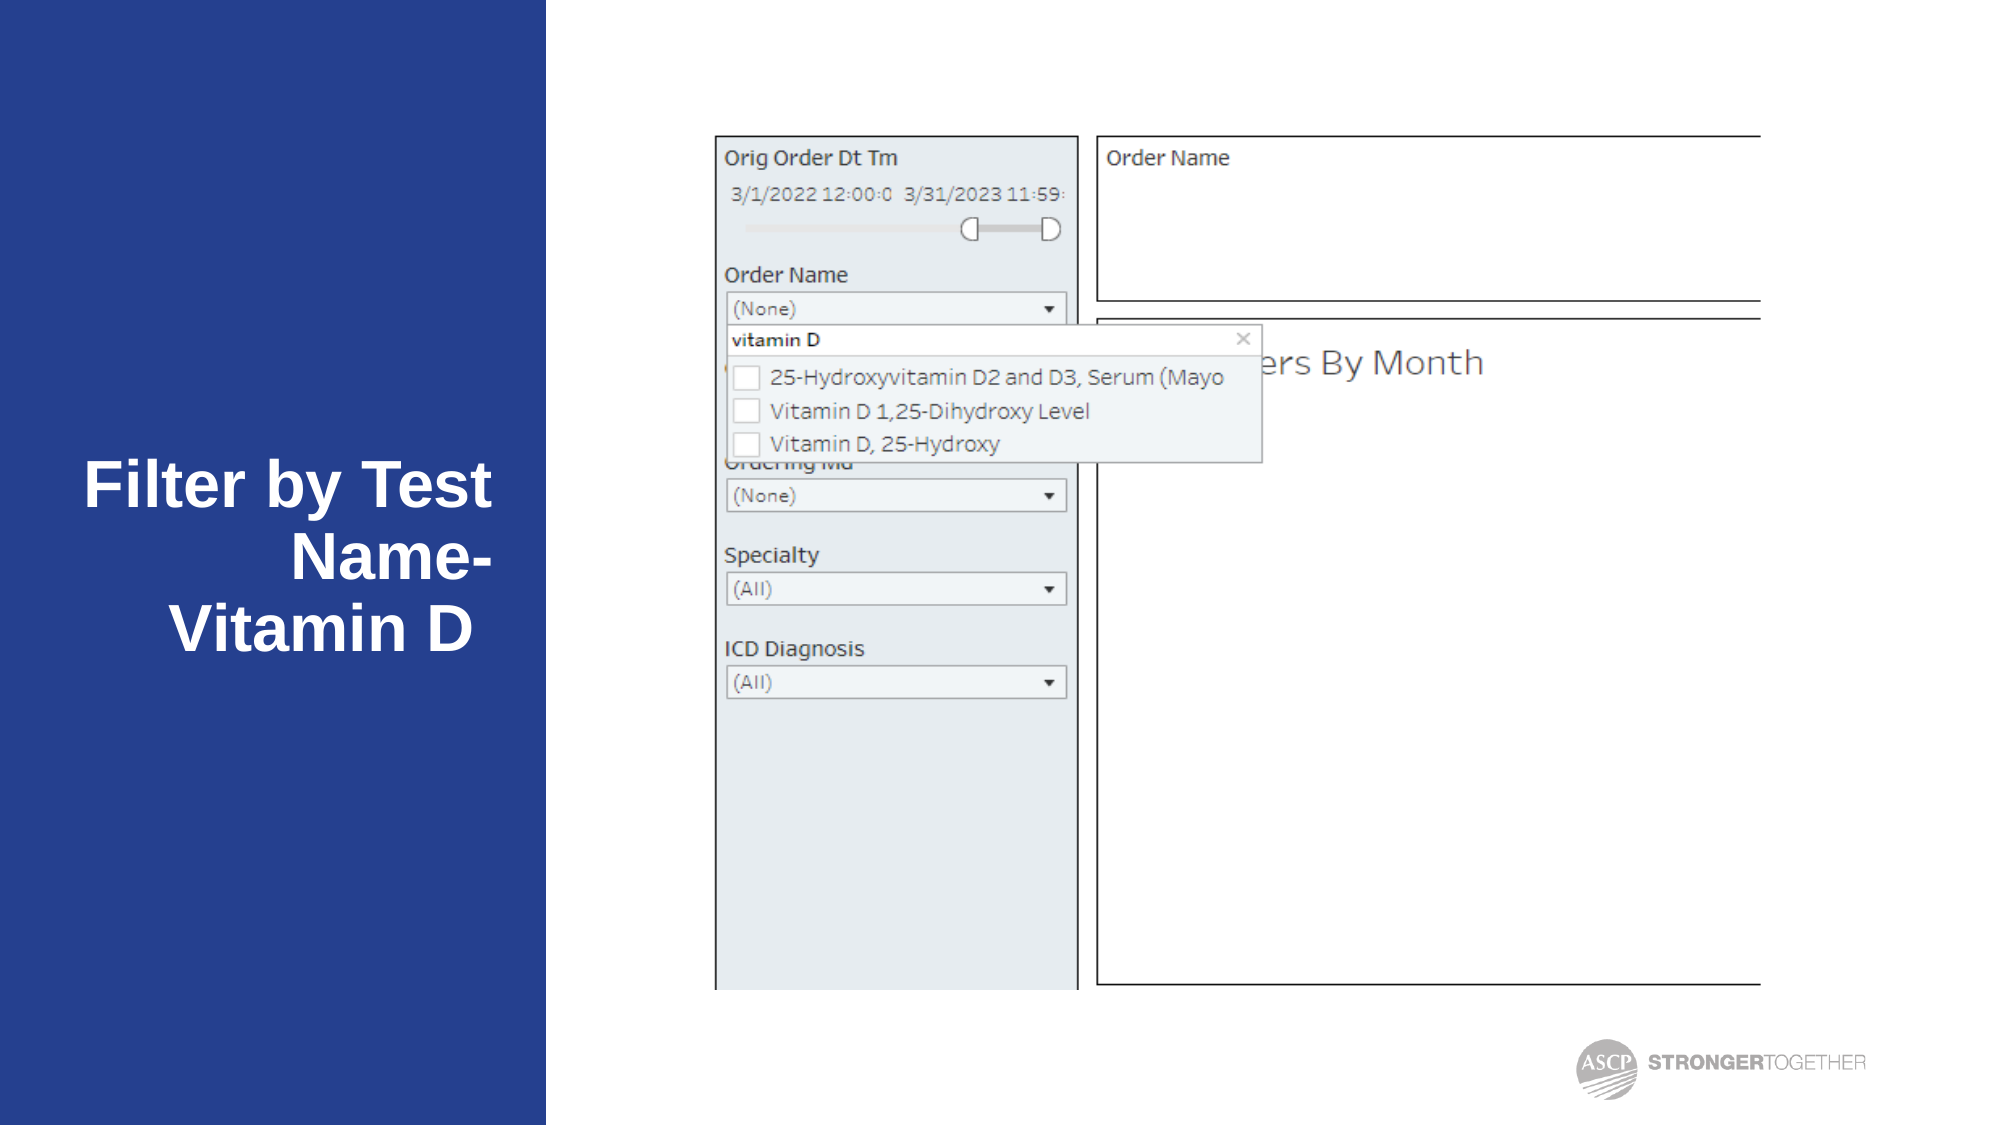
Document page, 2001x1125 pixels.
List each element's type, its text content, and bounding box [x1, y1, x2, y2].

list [703, 127, 1761, 991]
picture [1576, 1039, 1866, 1100]
title Filter by Test Name-Vitamin D [37, 448, 509, 667]
